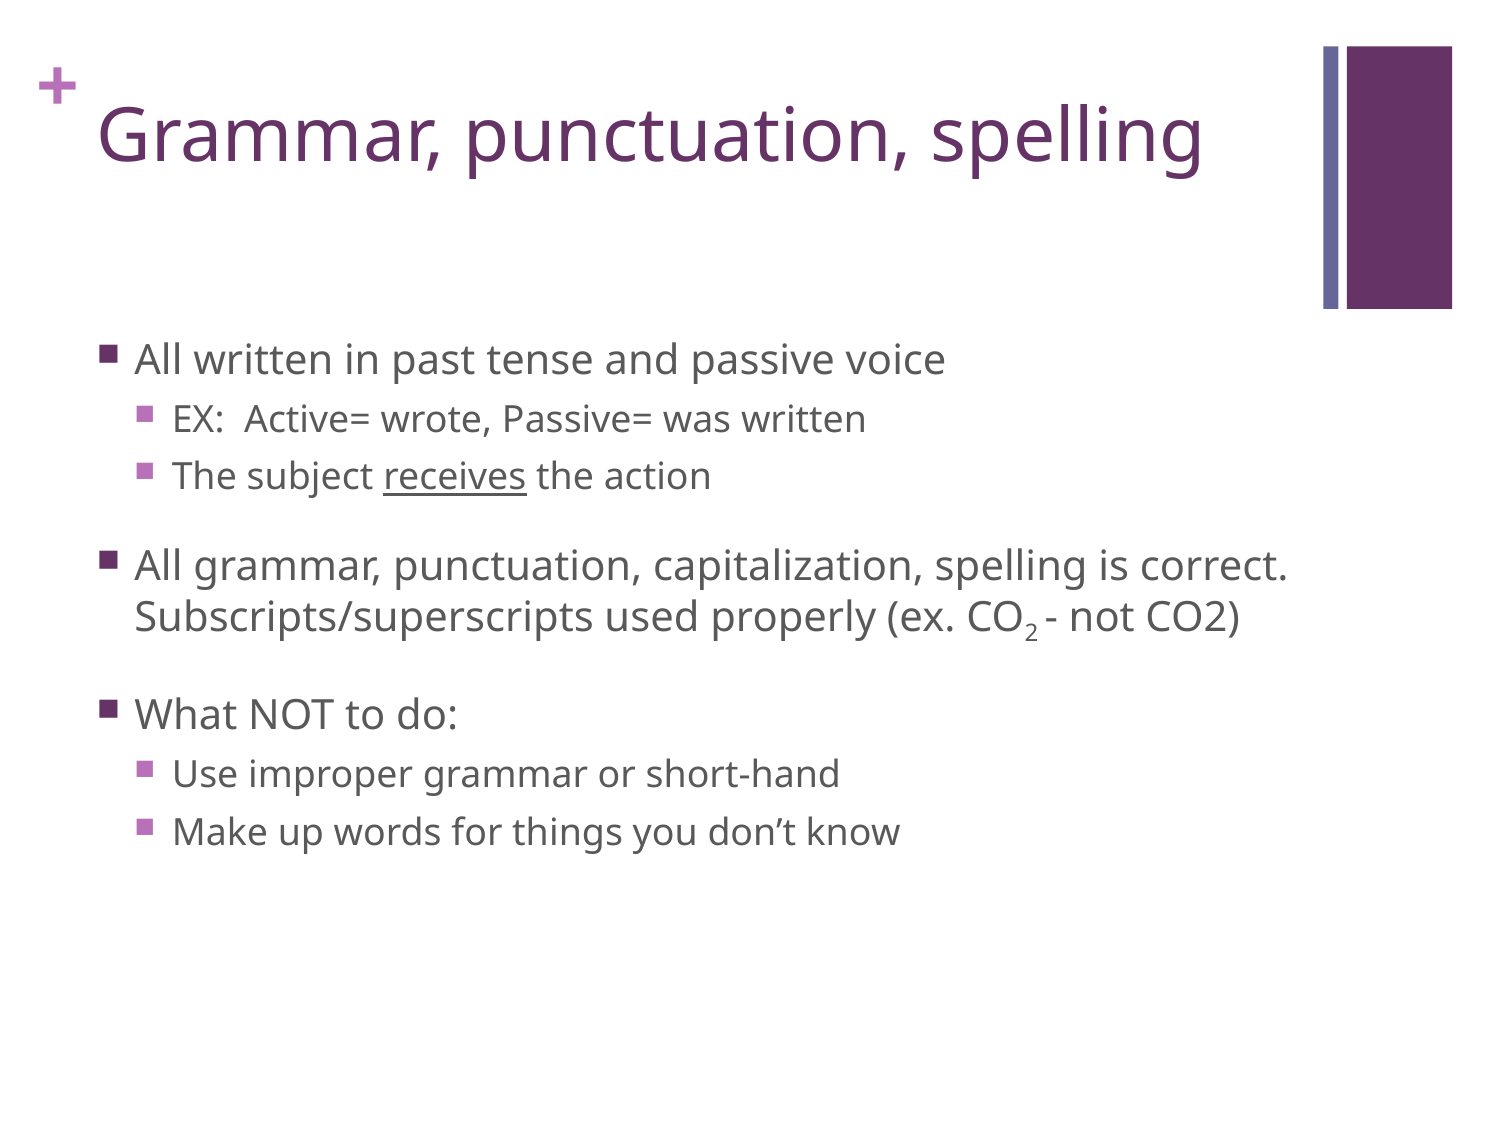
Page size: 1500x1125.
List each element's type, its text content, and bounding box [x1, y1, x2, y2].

list All written in past tense and passive voice EX: Active= wrote, Passive= was written The subject receives the action All grammar, punctuation, capitalization, spelling is correct. Subscripts/superscripts used properly (ex. CO2 - not CO2) What NOT to do: Use improper grammar or short-hand Make up words for things you don’t know [81, 324, 1322, 1005]
title Grammar, punctuation, spelling [81, 79, 1322, 263]
